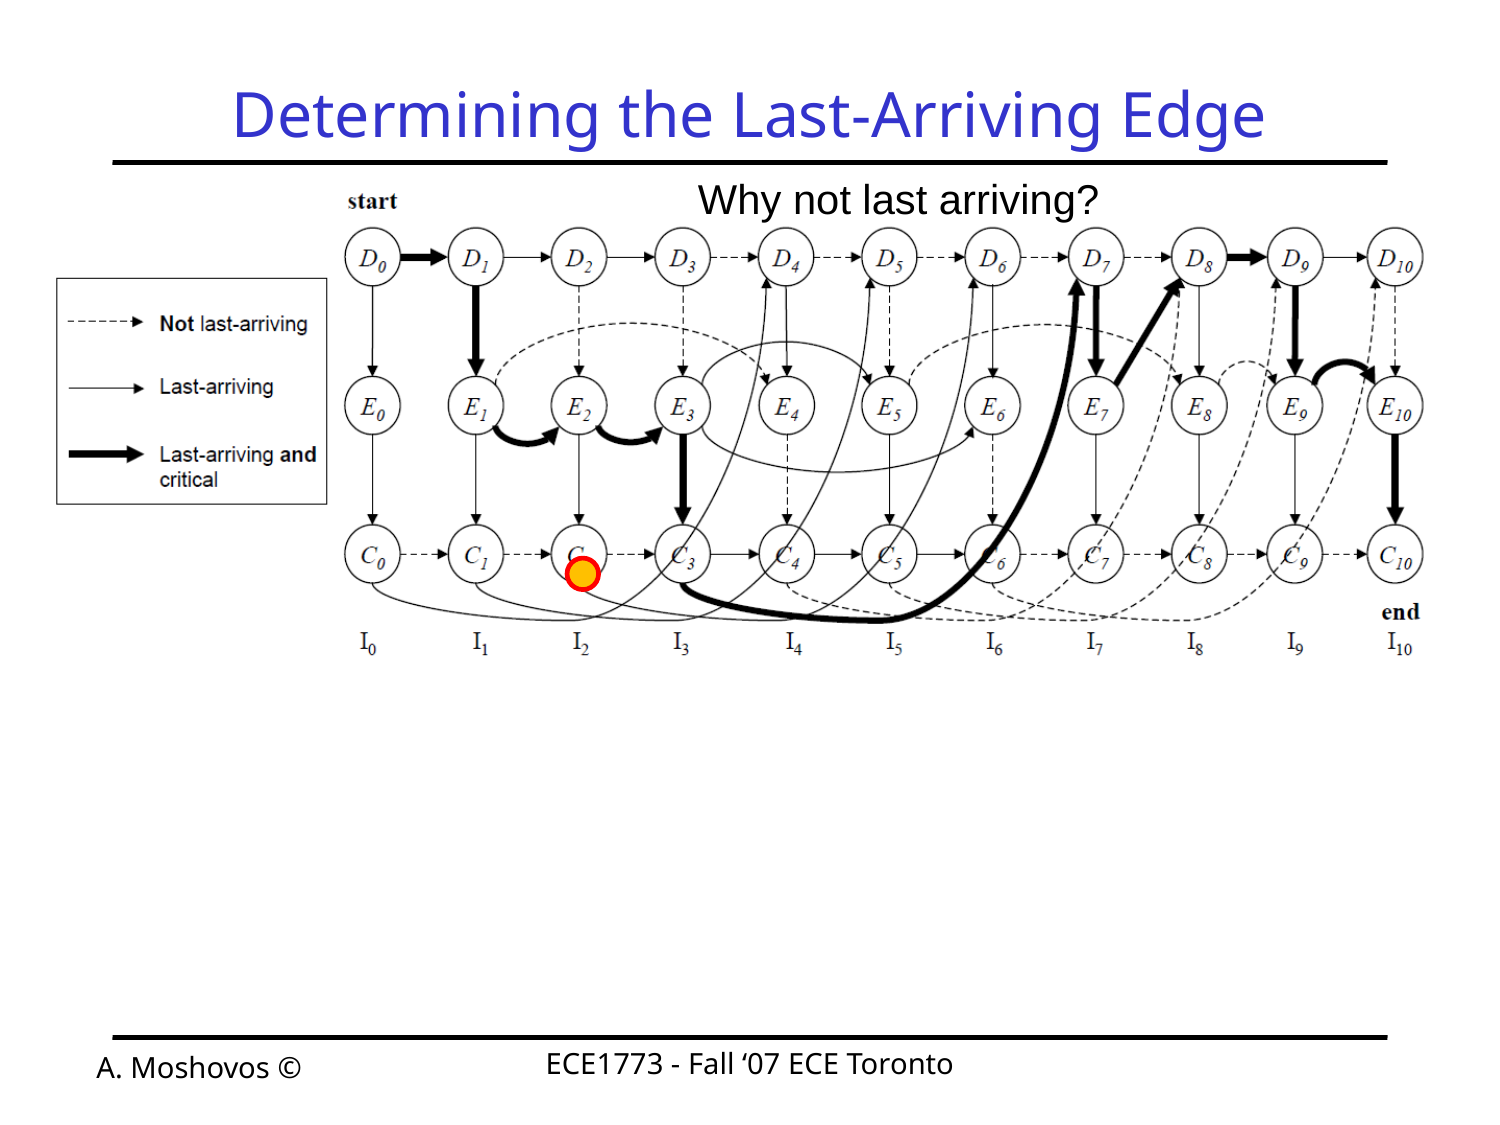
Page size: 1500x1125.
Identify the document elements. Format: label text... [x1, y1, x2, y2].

title Determining the Last-Arriving Edge [112, 62, 1388, 163]
footer ECE1773 - Fall ‘07 ECE Toronto [487, 1037, 1013, 1101]
slide_number A. Moshovos © [81, 1041, 395, 1105]
picture [23, 190, 1456, 673]
text_box Why not last arriving? [683, 165, 1115, 189]
